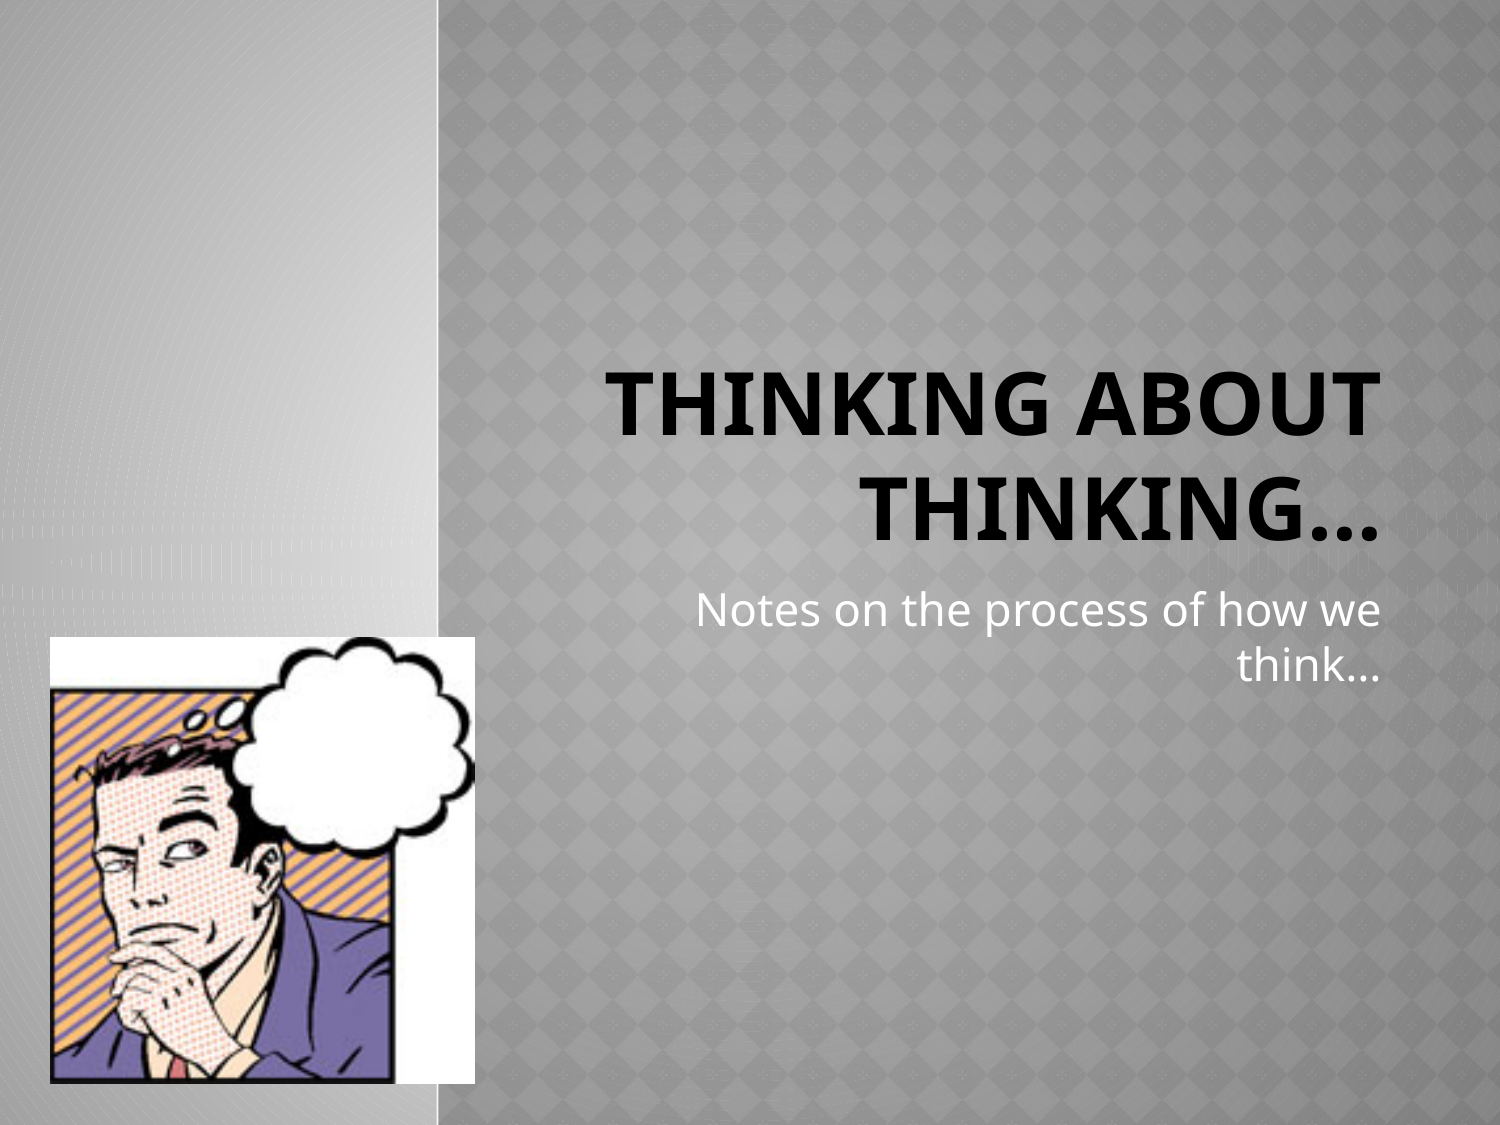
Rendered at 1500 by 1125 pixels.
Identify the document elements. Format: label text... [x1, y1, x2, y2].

subtitle Notes on the process of how we think… [550, 580, 1390, 762]
picture [49, 636, 476, 1084]
title Thinking about Thinking… [552, 87, 1390, 558]
